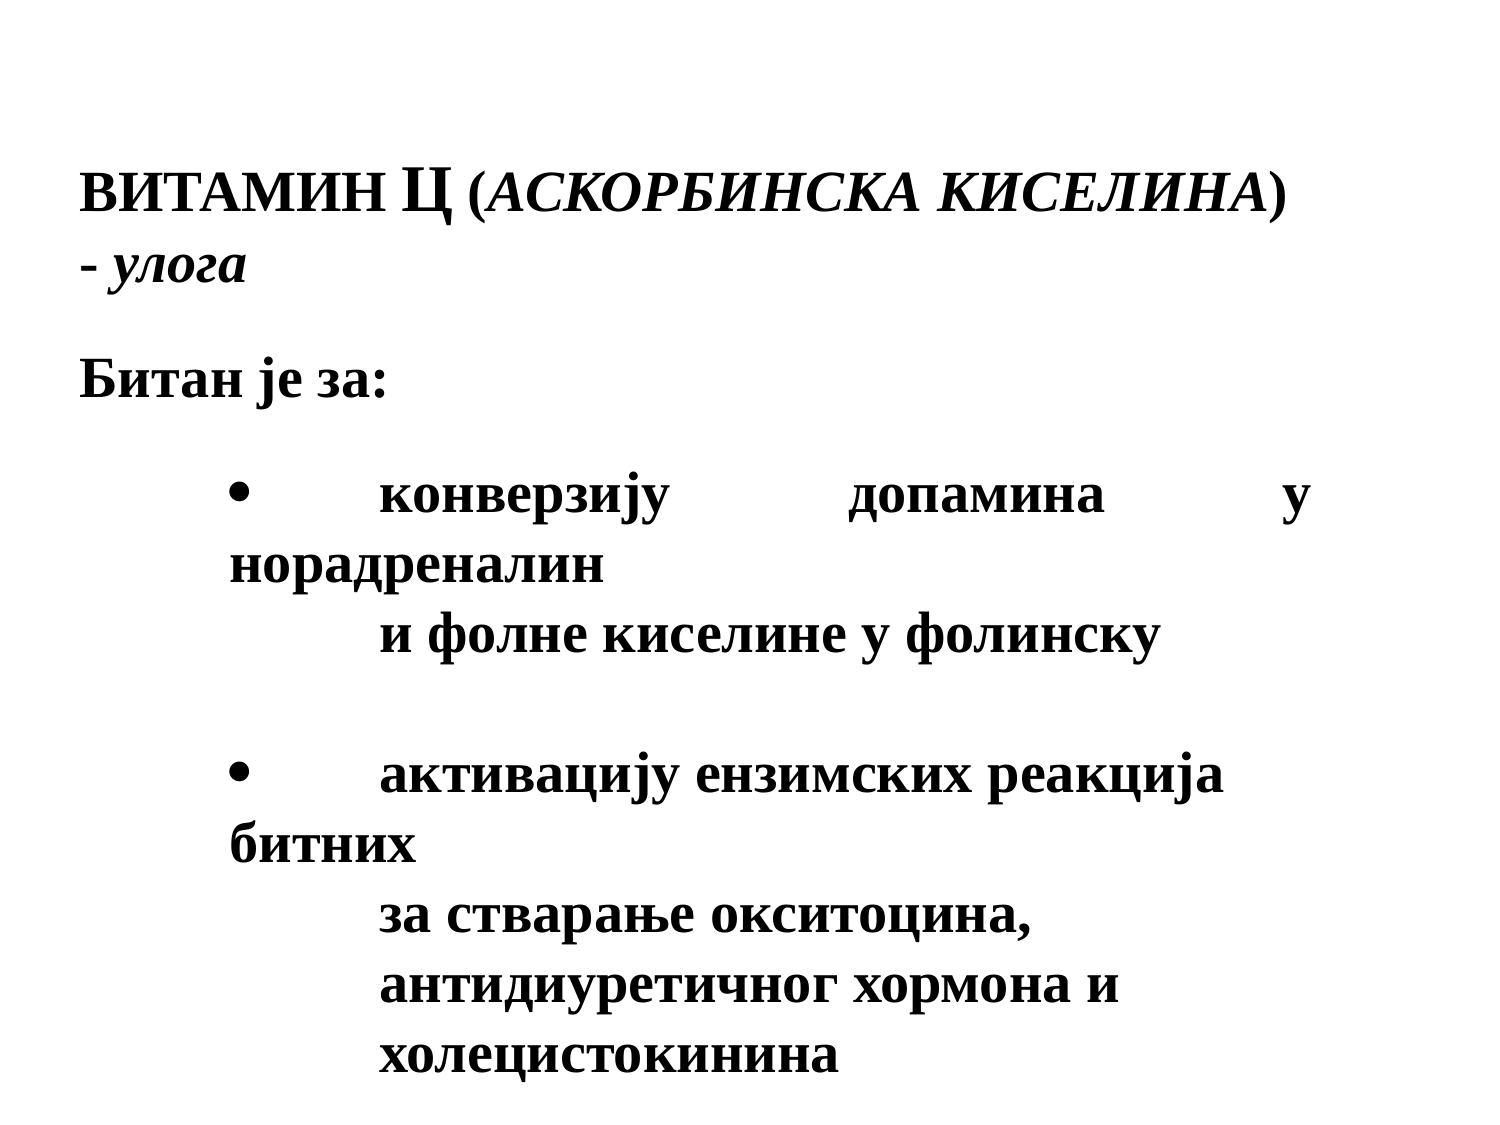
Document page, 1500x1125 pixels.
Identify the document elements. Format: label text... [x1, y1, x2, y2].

text_box ВИТАМИН Ц (АСКОРБИНСКА КИСЕЛИНА) - улога Битан је за: · конверзију допамина у норадреналин и фолне киселине у фолинску · активацију ензимских реакција битних за стварање окситоцина, антидиуретичног хормона и холецистокинина [64, 137, 1328, 1092]
